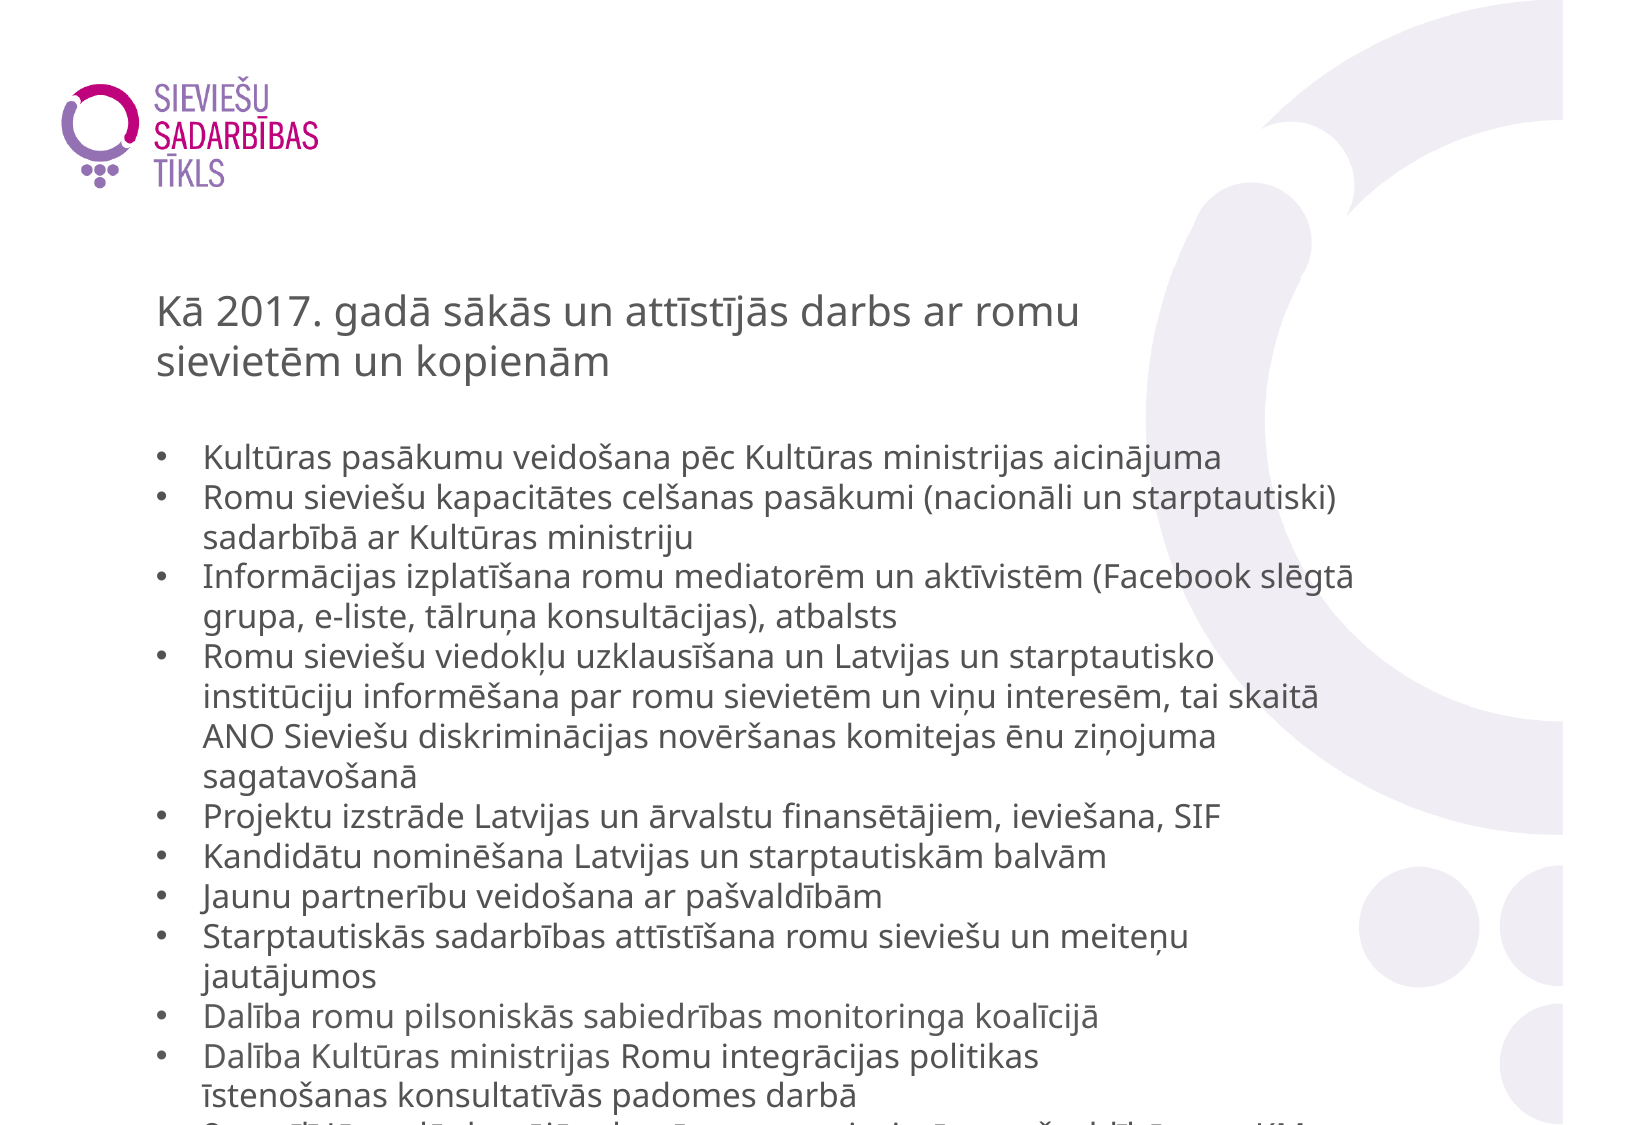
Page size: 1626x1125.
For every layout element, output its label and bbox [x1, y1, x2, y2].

list [0, 0, 1563, 1125]
